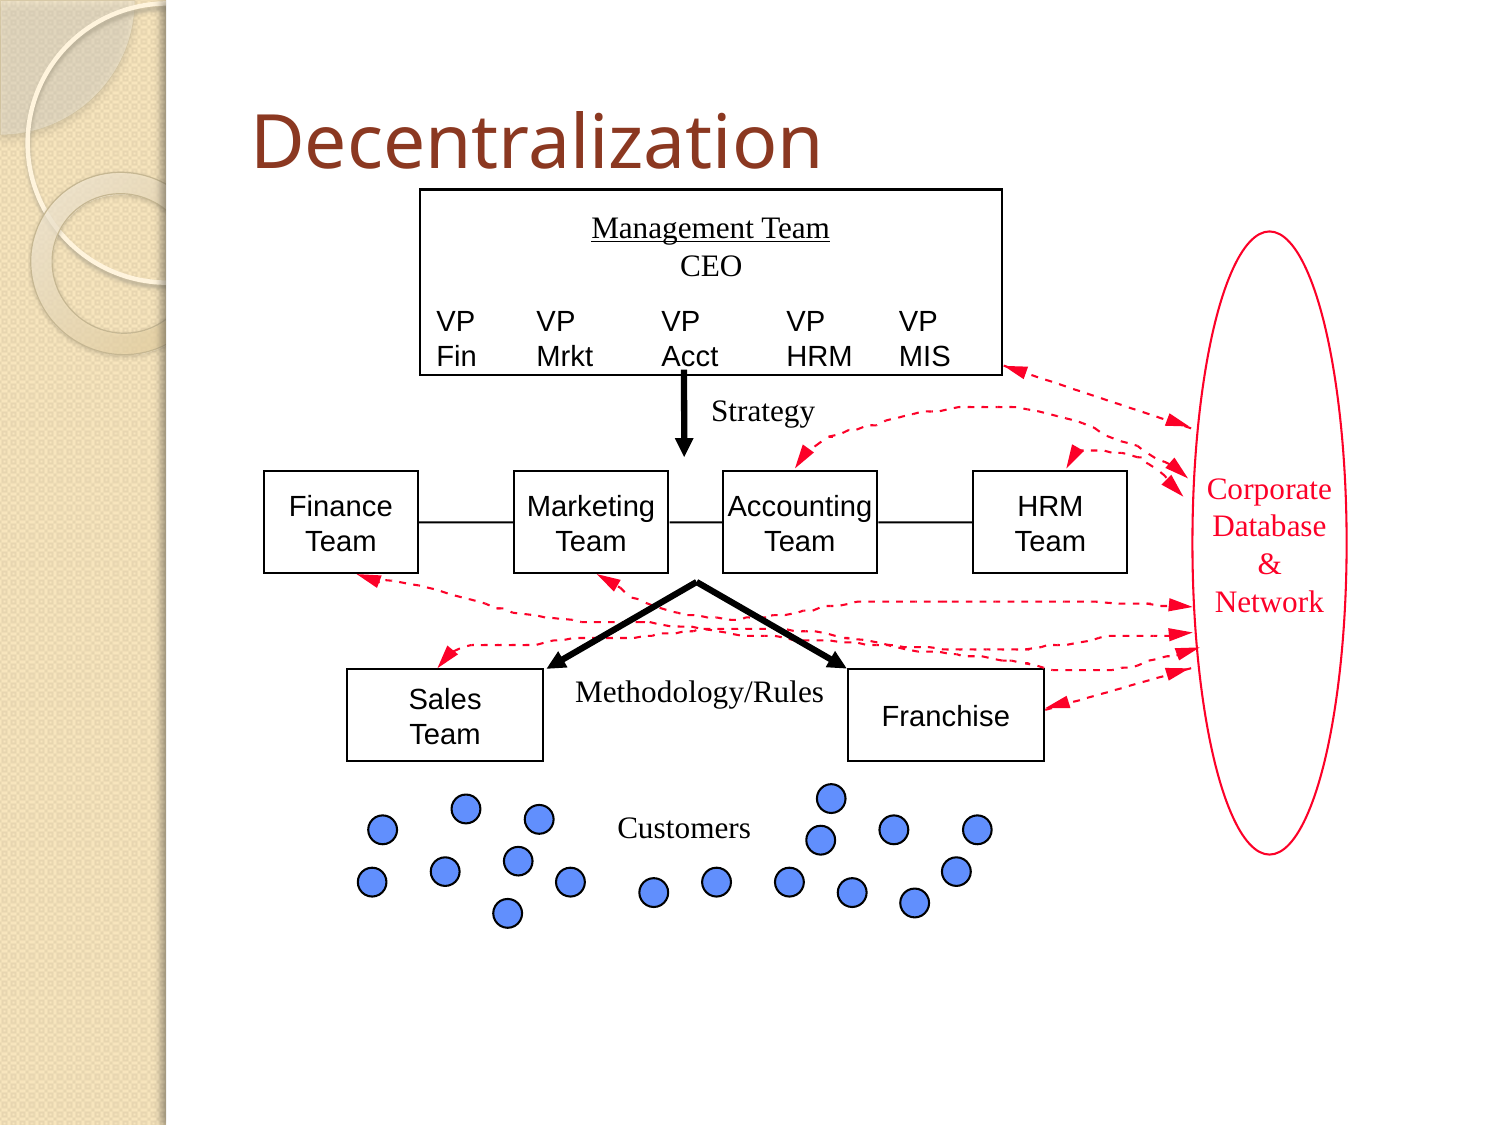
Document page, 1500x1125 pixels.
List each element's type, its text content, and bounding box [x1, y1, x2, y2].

text_box VP Acct [646, 294, 760, 380]
text_box [900, 888, 930, 918]
text_box [430, 857, 460, 886]
text_box VP HRM [771, 294, 884, 380]
text_box [503, 846, 533, 876]
text_box CEO [665, 237, 758, 290]
title Decentralization [235, 45, 1466, 233]
text_box Management Team [576, 199, 846, 253]
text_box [1066, 444, 1184, 498]
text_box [1045, 681, 1192, 711]
text_box [816, 784, 846, 814]
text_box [356, 573, 1194, 650]
text_box Customers [602, 799, 767, 853]
text_box Methodology/Rules [560, 681, 840, 717]
text_box Marketing Team [514, 471, 669, 571]
text_box VP MIS [884, 294, 997, 380]
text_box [1003, 365, 1192, 406]
text_box Accounting Team [722, 471, 878, 570]
text_box [879, 815, 909, 845]
text_box [806, 825, 836, 855]
text_box [963, 815, 992, 845]
text_box Franchise [848, 681, 1044, 761]
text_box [437, 628, 1201, 671]
text_box Finance Team [263, 471, 418, 574]
text_box [837, 878, 867, 908]
text_box [639, 878, 669, 908]
text_box [368, 815, 398, 845]
text_box [702, 867, 731, 897]
text_box Sales Team [347, 669, 543, 761]
text_box [677, 369, 691, 458]
text_box VP Fin [421, 294, 521, 380]
text_box [556, 867, 585, 897]
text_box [1191, 231, 1348, 855]
text_box [357, 867, 387, 897]
text_box Strategy [696, 382, 831, 435]
text_box VP Mrkt [521, 294, 635, 380]
text_box HRM Team [973, 490, 1128, 570]
text_box [451, 794, 481, 824]
text_box [941, 857, 971, 886]
text_box [420, 189, 1002, 375]
text_box [493, 898, 523, 928]
text_box [774, 867, 804, 897]
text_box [794, 406, 1189, 479]
text_box [524, 804, 554, 834]
